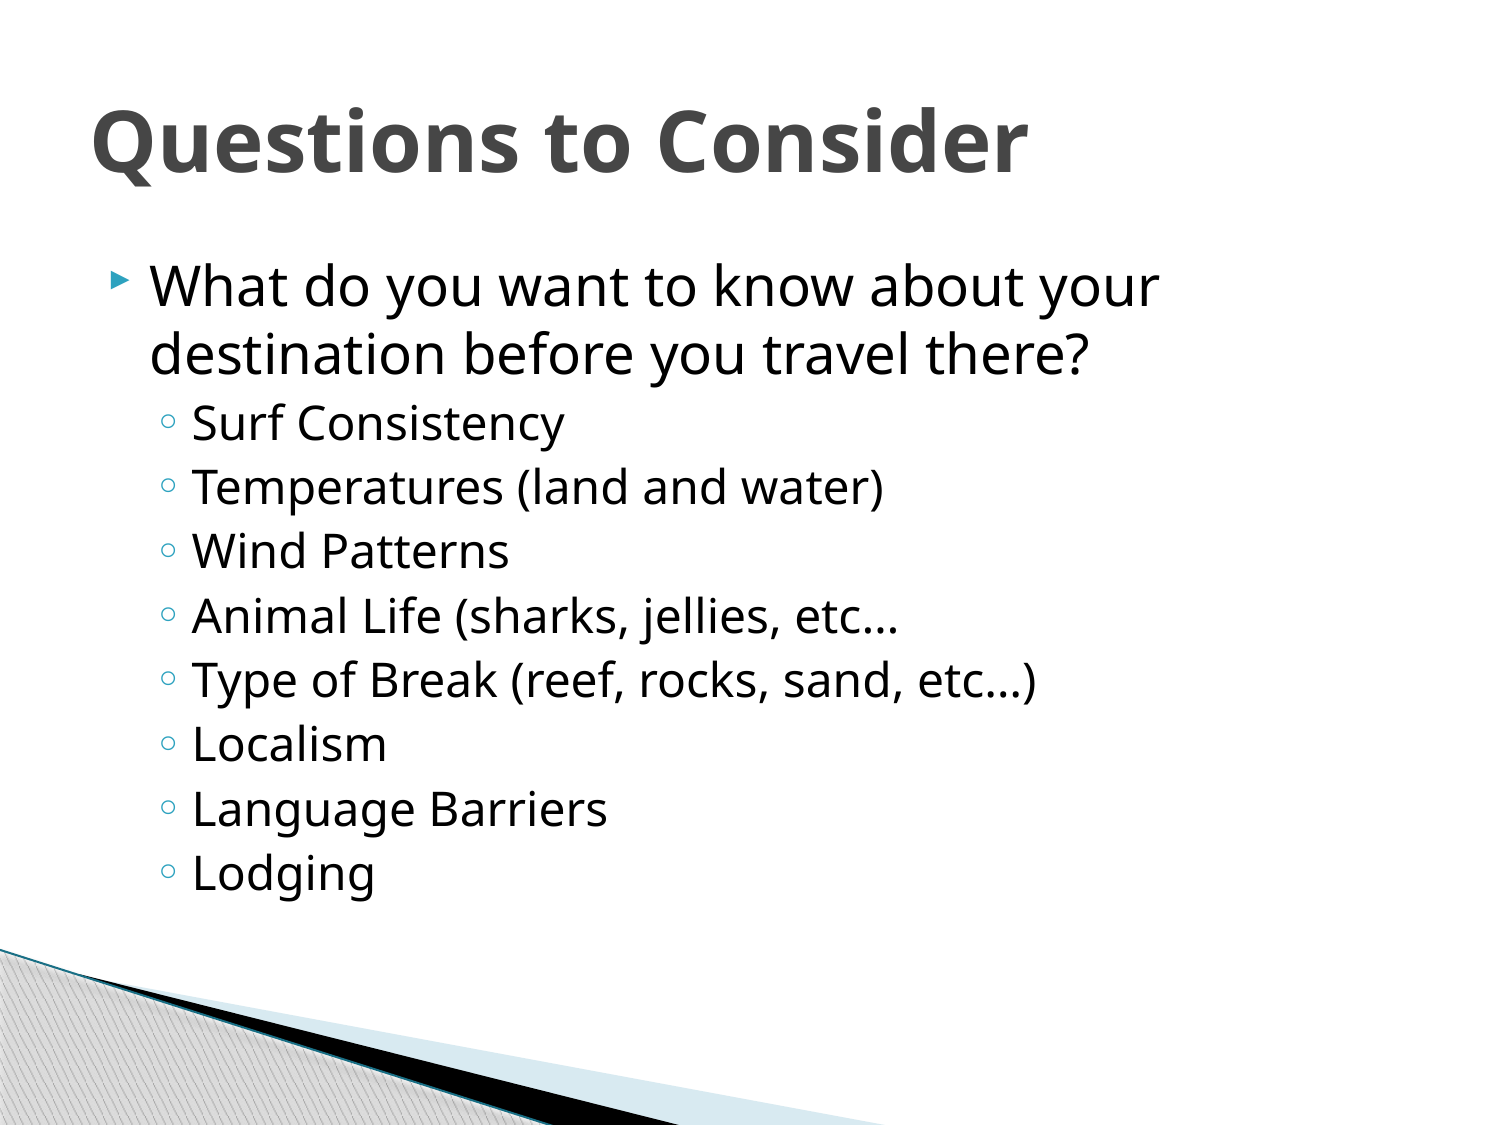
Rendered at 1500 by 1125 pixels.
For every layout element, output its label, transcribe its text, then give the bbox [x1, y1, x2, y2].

title Questions to Consider [75, 45, 1425, 233]
list What do you want to know about your destination before you travel there? Surf Consistency Temperatures (land and water) Wind Patterns Animal Life (sharks, jellies, etc… Type of Break (reef, rocks, sand, etc…) Localism Language Barriers Lodging [75, 243, 1425, 986]
